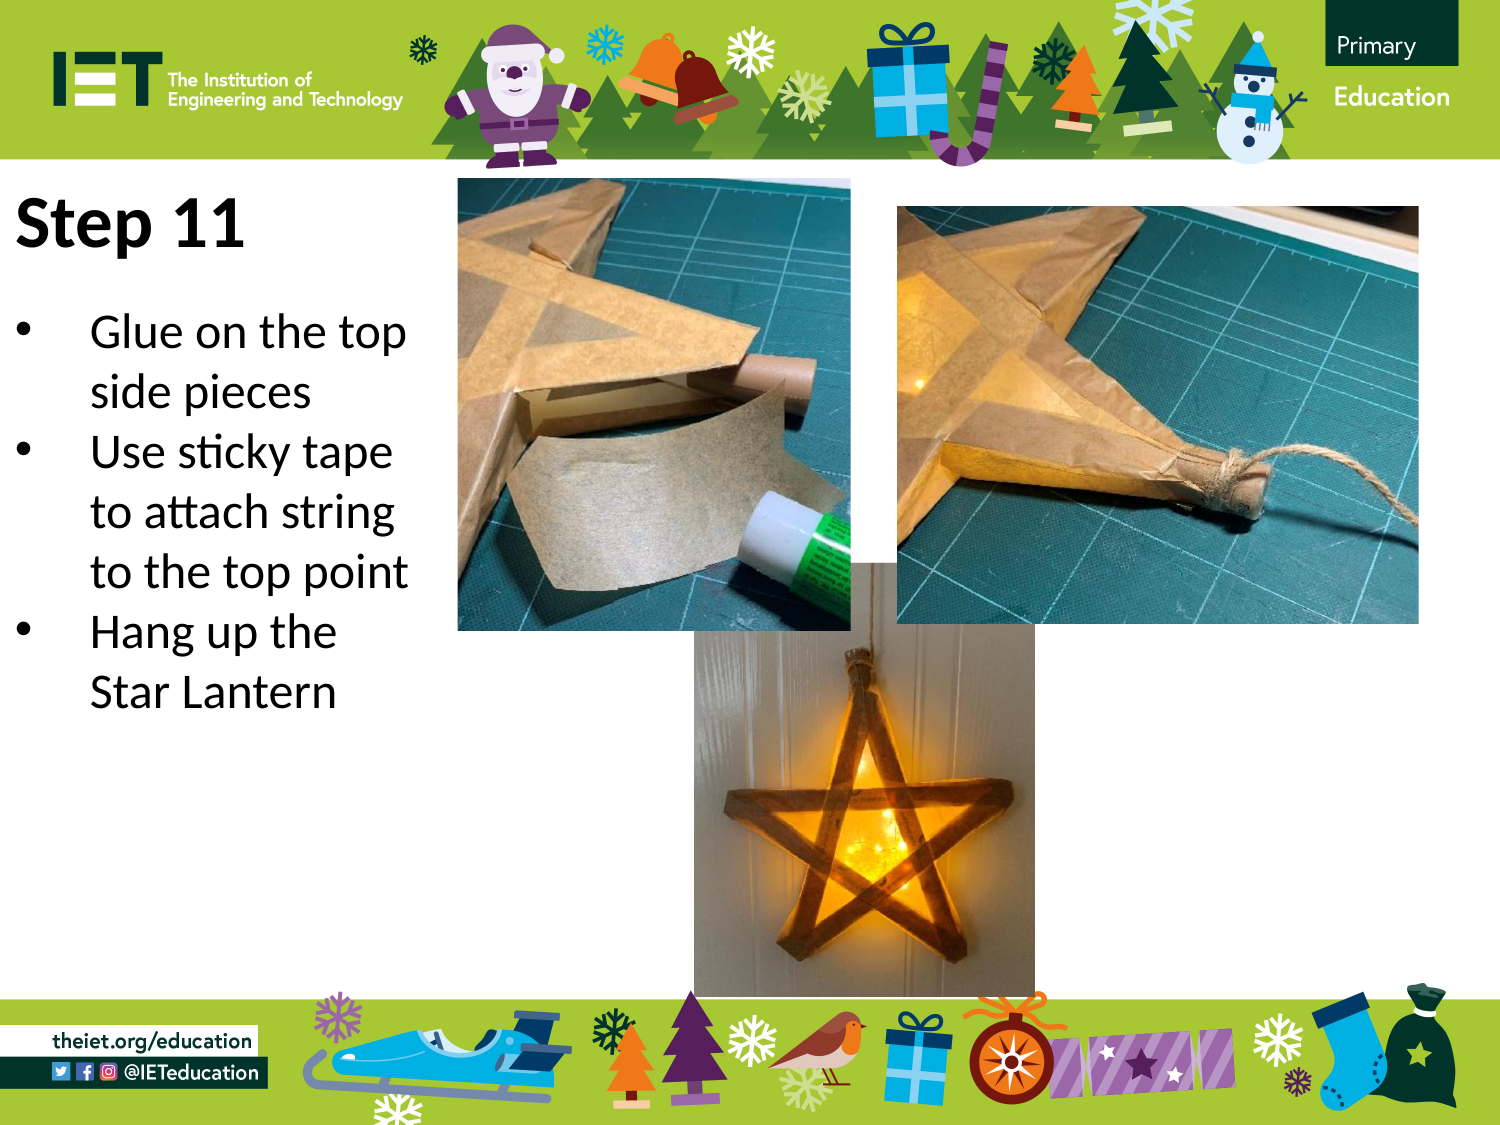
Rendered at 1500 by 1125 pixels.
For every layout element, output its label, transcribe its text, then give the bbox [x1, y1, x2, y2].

picture [0, 0, 1500, 1125]
text_box Step 11 [0, 174, 948, 281]
text_box Glue on the top side pieces Use sticky tape to attach string to the top point Hang up the Star Lantern [0, 291, 426, 786]
